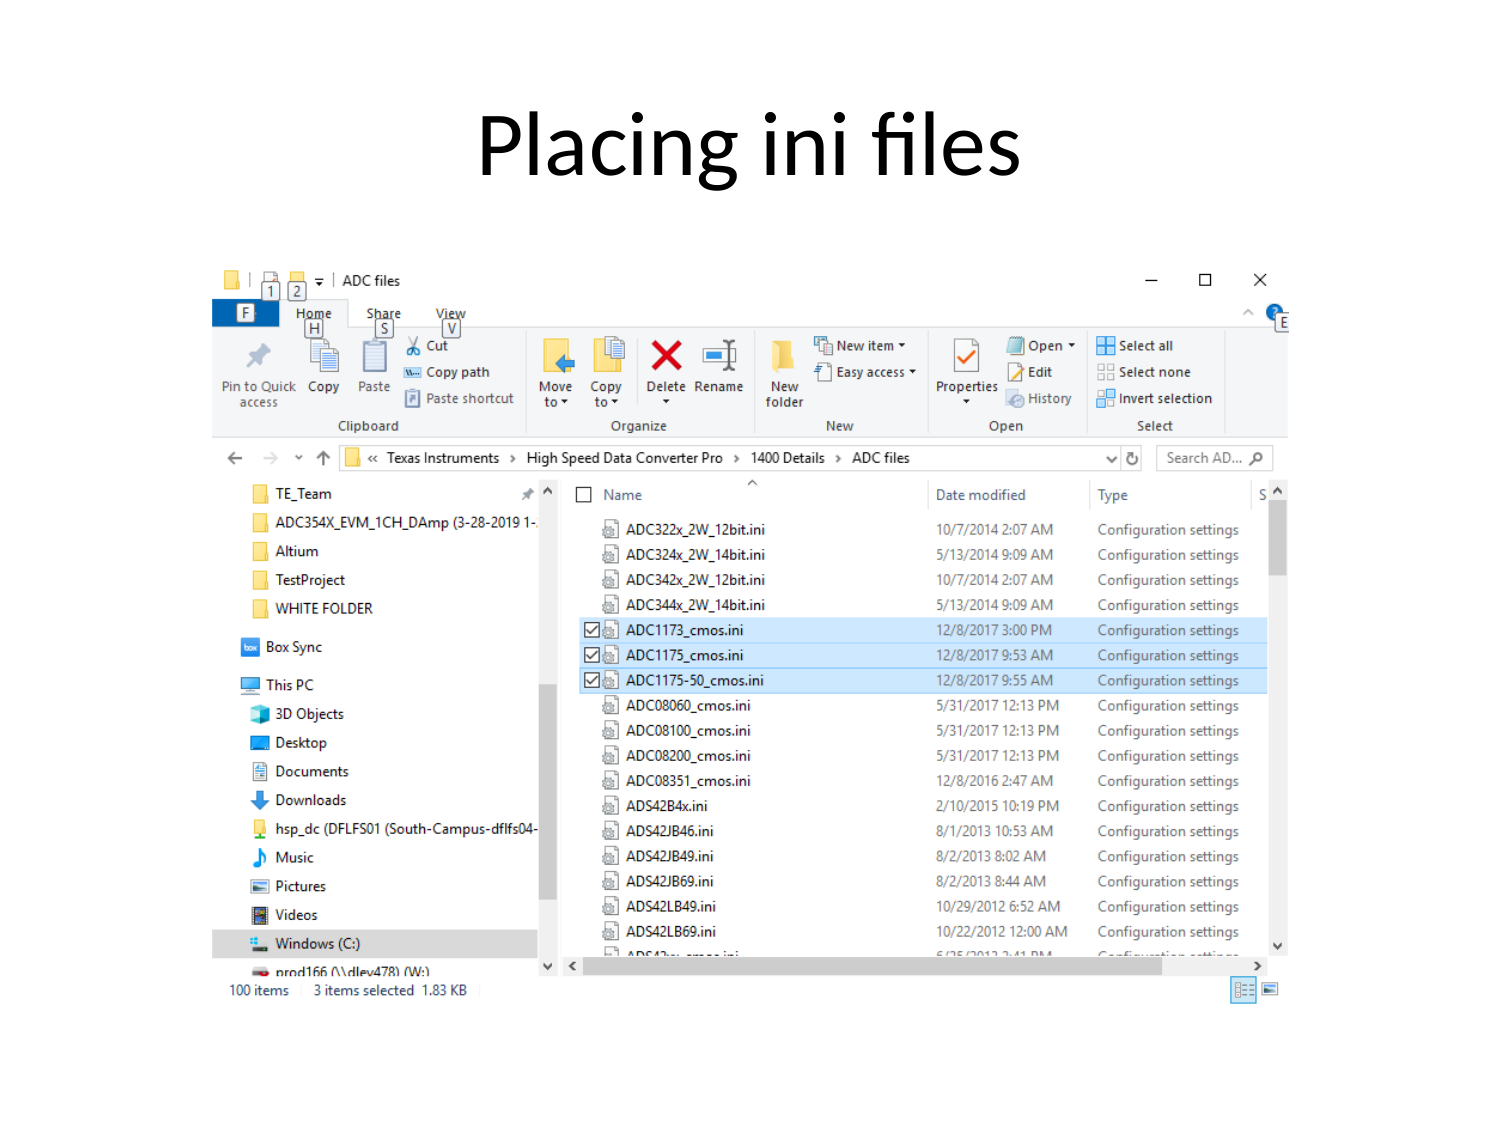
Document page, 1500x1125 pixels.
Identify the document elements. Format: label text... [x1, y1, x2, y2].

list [211, 262, 1289, 1006]
title Placing ini files [75, 45, 1425, 233]
